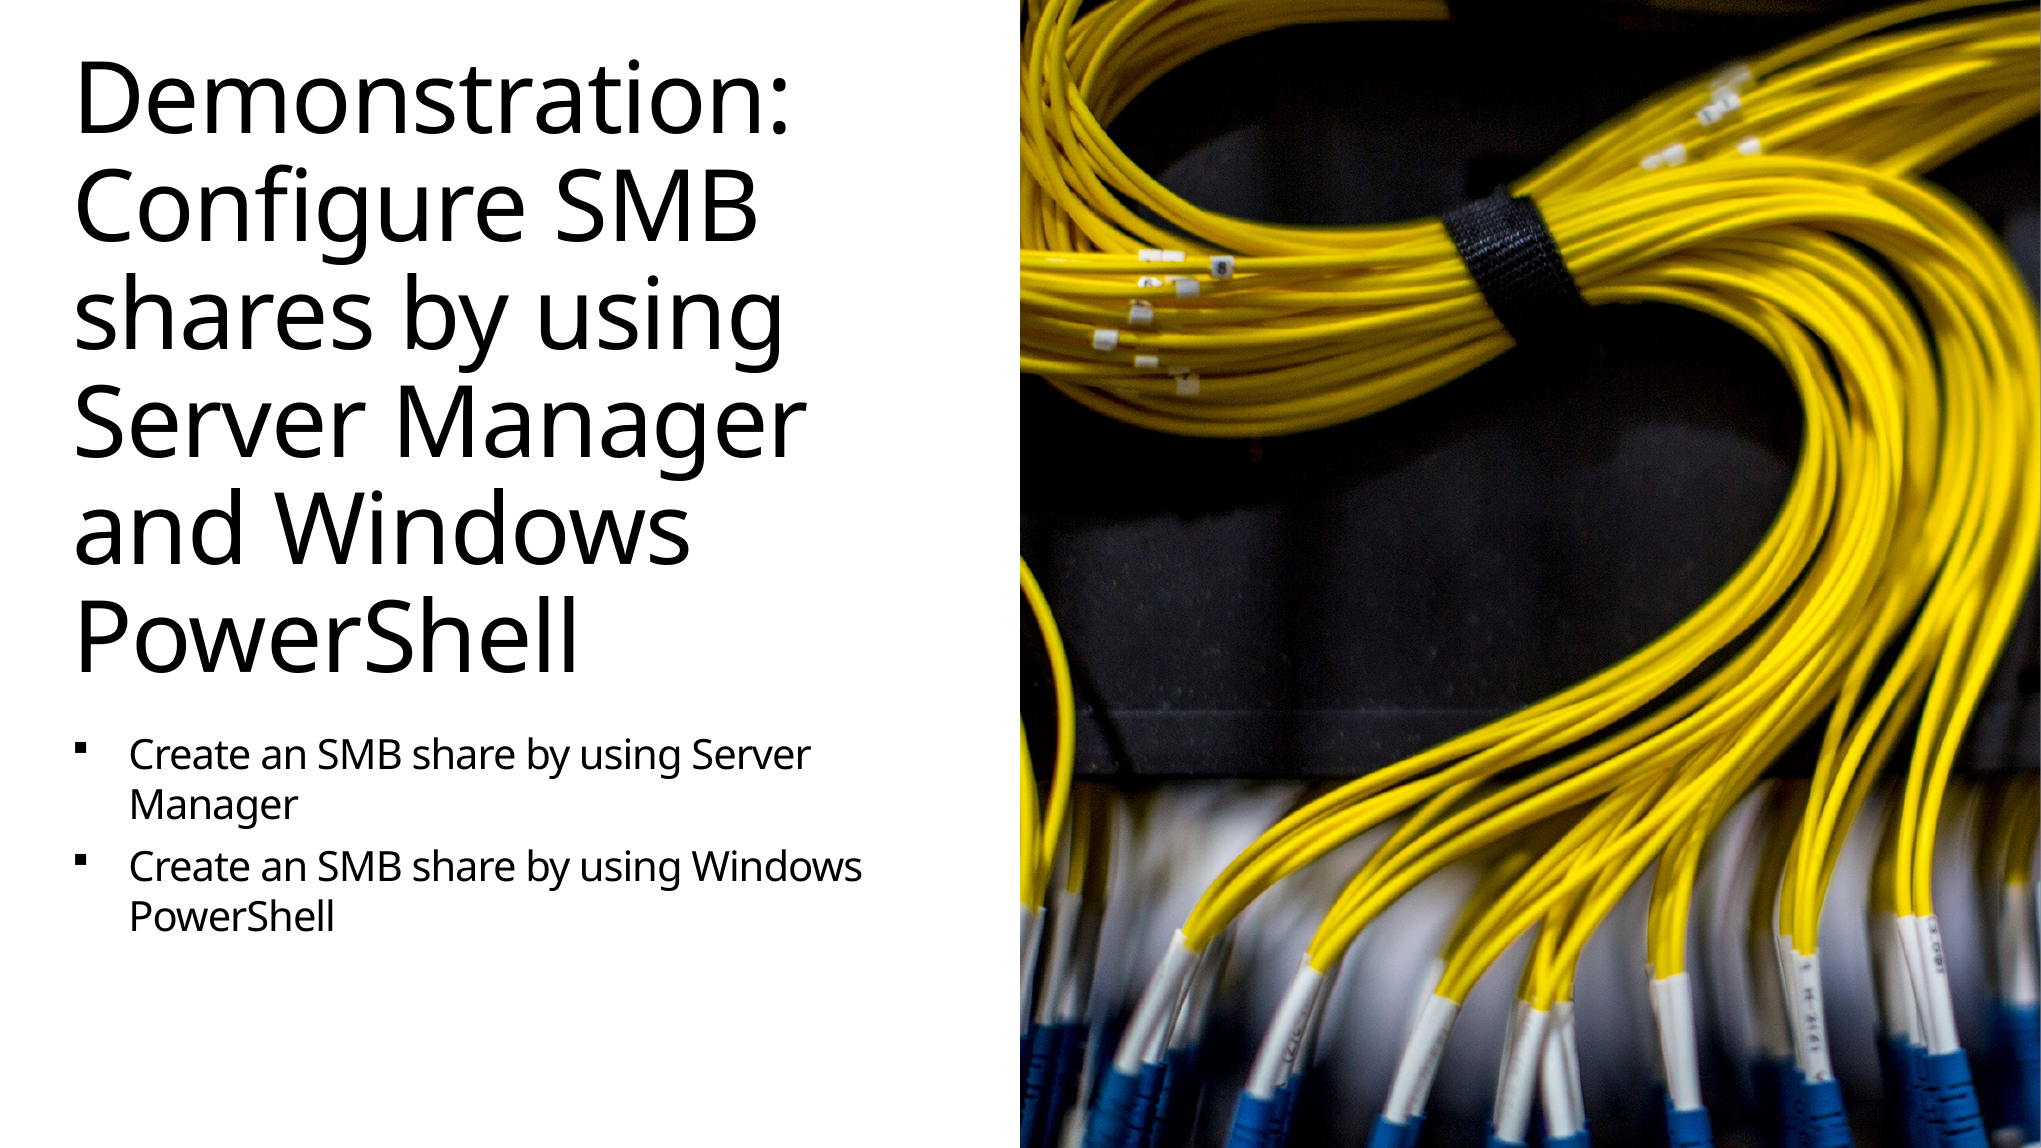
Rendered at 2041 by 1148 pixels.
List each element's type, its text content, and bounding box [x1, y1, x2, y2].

subtitle Create an SMB share by using Server Manager Create an SMB share by using Windows PowerShell [71, 727, 981, 1005]
title Demonstration: Configure SMB shares by using Server Manager and Windows PowerShell [71, 424, 981, 725]
picture [1020, 0, 2041, 1148]
